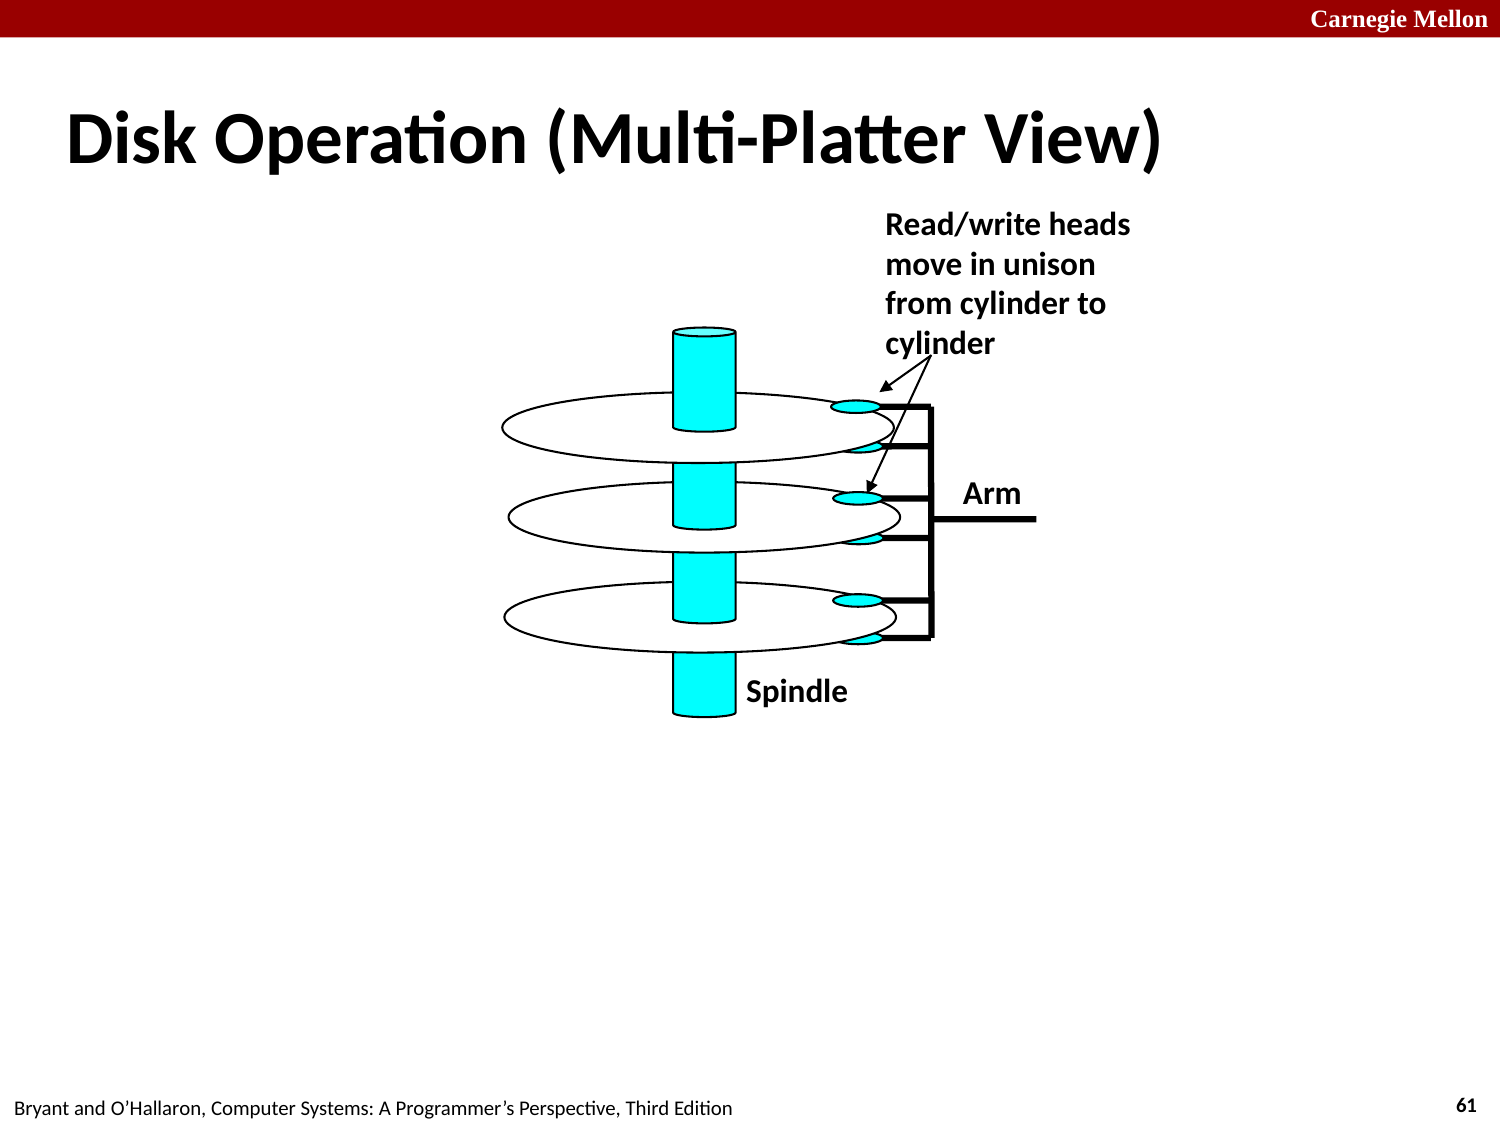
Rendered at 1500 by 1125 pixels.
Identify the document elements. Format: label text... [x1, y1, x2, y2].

text_box [830, 400, 881, 413]
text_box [672, 432, 736, 530]
text_box [843, 534, 884, 545]
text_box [672, 530, 736, 624]
text_box [502, 392, 672, 463]
text_box [840, 633, 884, 645]
text_box Arm [955, 464, 1030, 519]
text_box [504, 582, 672, 653]
text_box [833, 492, 884, 505]
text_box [672, 624, 736, 718]
text_box [736, 582, 897, 652]
text_box Spindle [738, 662, 856, 717]
text_box Read/write heads move in unison from cylinder to cylinder [877, 194, 1224, 369]
text_box [833, 594, 884, 607]
slide_number 61 [1448, 1084, 1488, 1123]
text_box [879, 356, 929, 393]
text_box [845, 442, 884, 453]
text_box [736, 392, 894, 463]
text_box [866, 355, 932, 494]
text_box [508, 482, 672, 553]
title Disk Operation (Multi-Platter View) [58, 70, 1305, 197]
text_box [672, 327, 736, 432]
text_box [736, 482, 901, 553]
